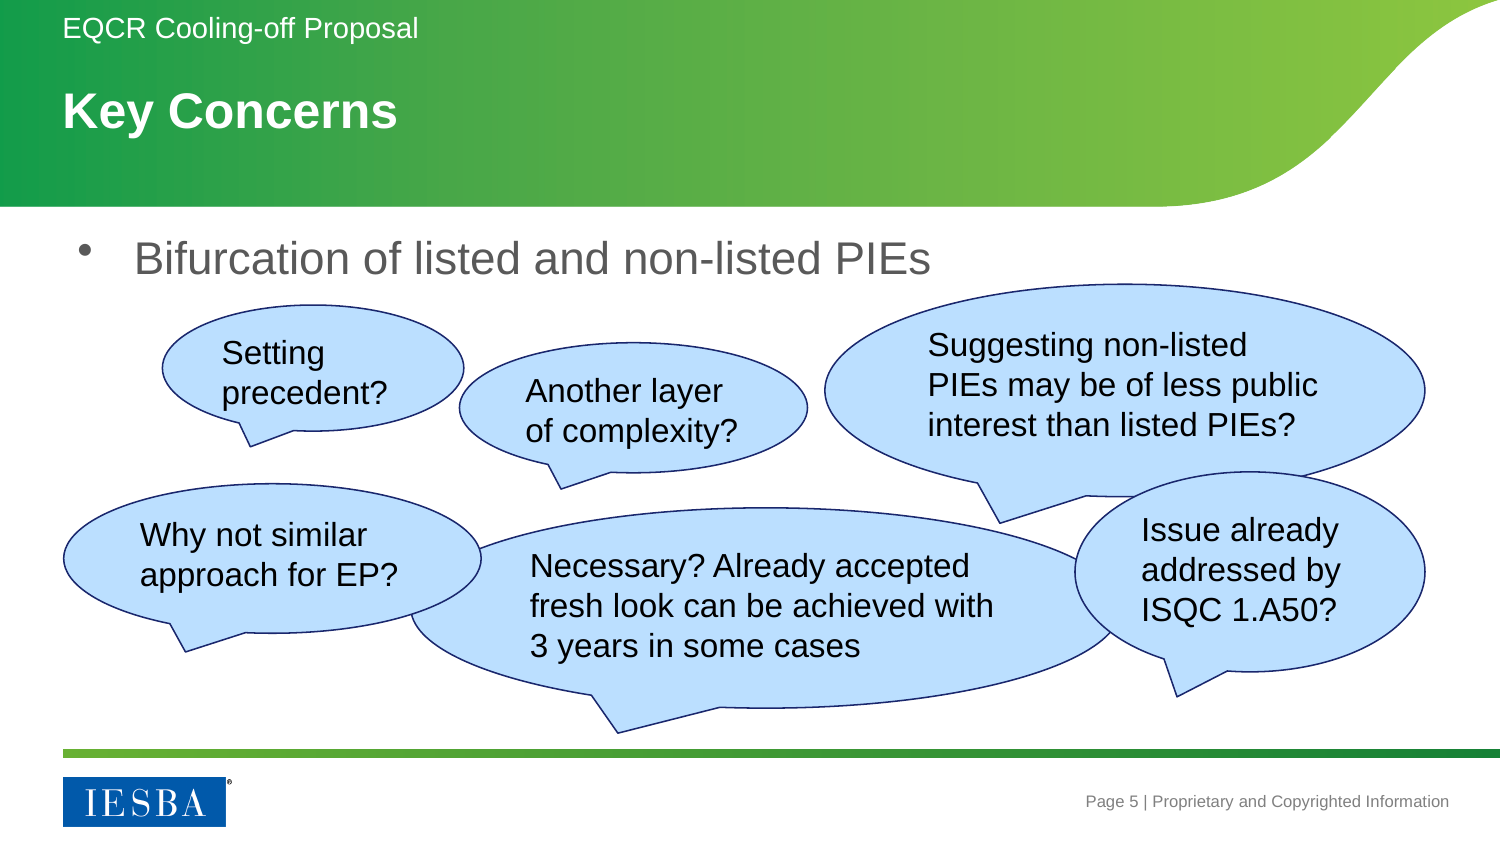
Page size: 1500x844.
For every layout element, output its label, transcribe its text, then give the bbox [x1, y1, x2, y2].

picture [63, 777, 232, 827]
subtitle EQCR Cooling-off Proposal [62, 9, 500, 38]
text_box Another layer of complexity? [459, 342, 808, 490]
text_box Necessary? Already accepted fresh look can be achieved with 3 years in some cases [411, 507, 1110, 734]
list Bifurcation of listed and non-listed PIEs [62, 220, 1488, 747]
text_box Issue already addressed by ISQC 1.A50? [1074, 471, 1426, 697]
title Key Concerns [62, 75, 1300, 142]
picture [0, 0, 1500, 207]
text_box Suggesting non-listed PIEs may be of less public interest than listed PIEs? [824, 284, 1425, 524]
text_box Why not similar approach for EP? [63, 483, 482, 652]
text_box Setting precedent? [162, 305, 464, 447]
